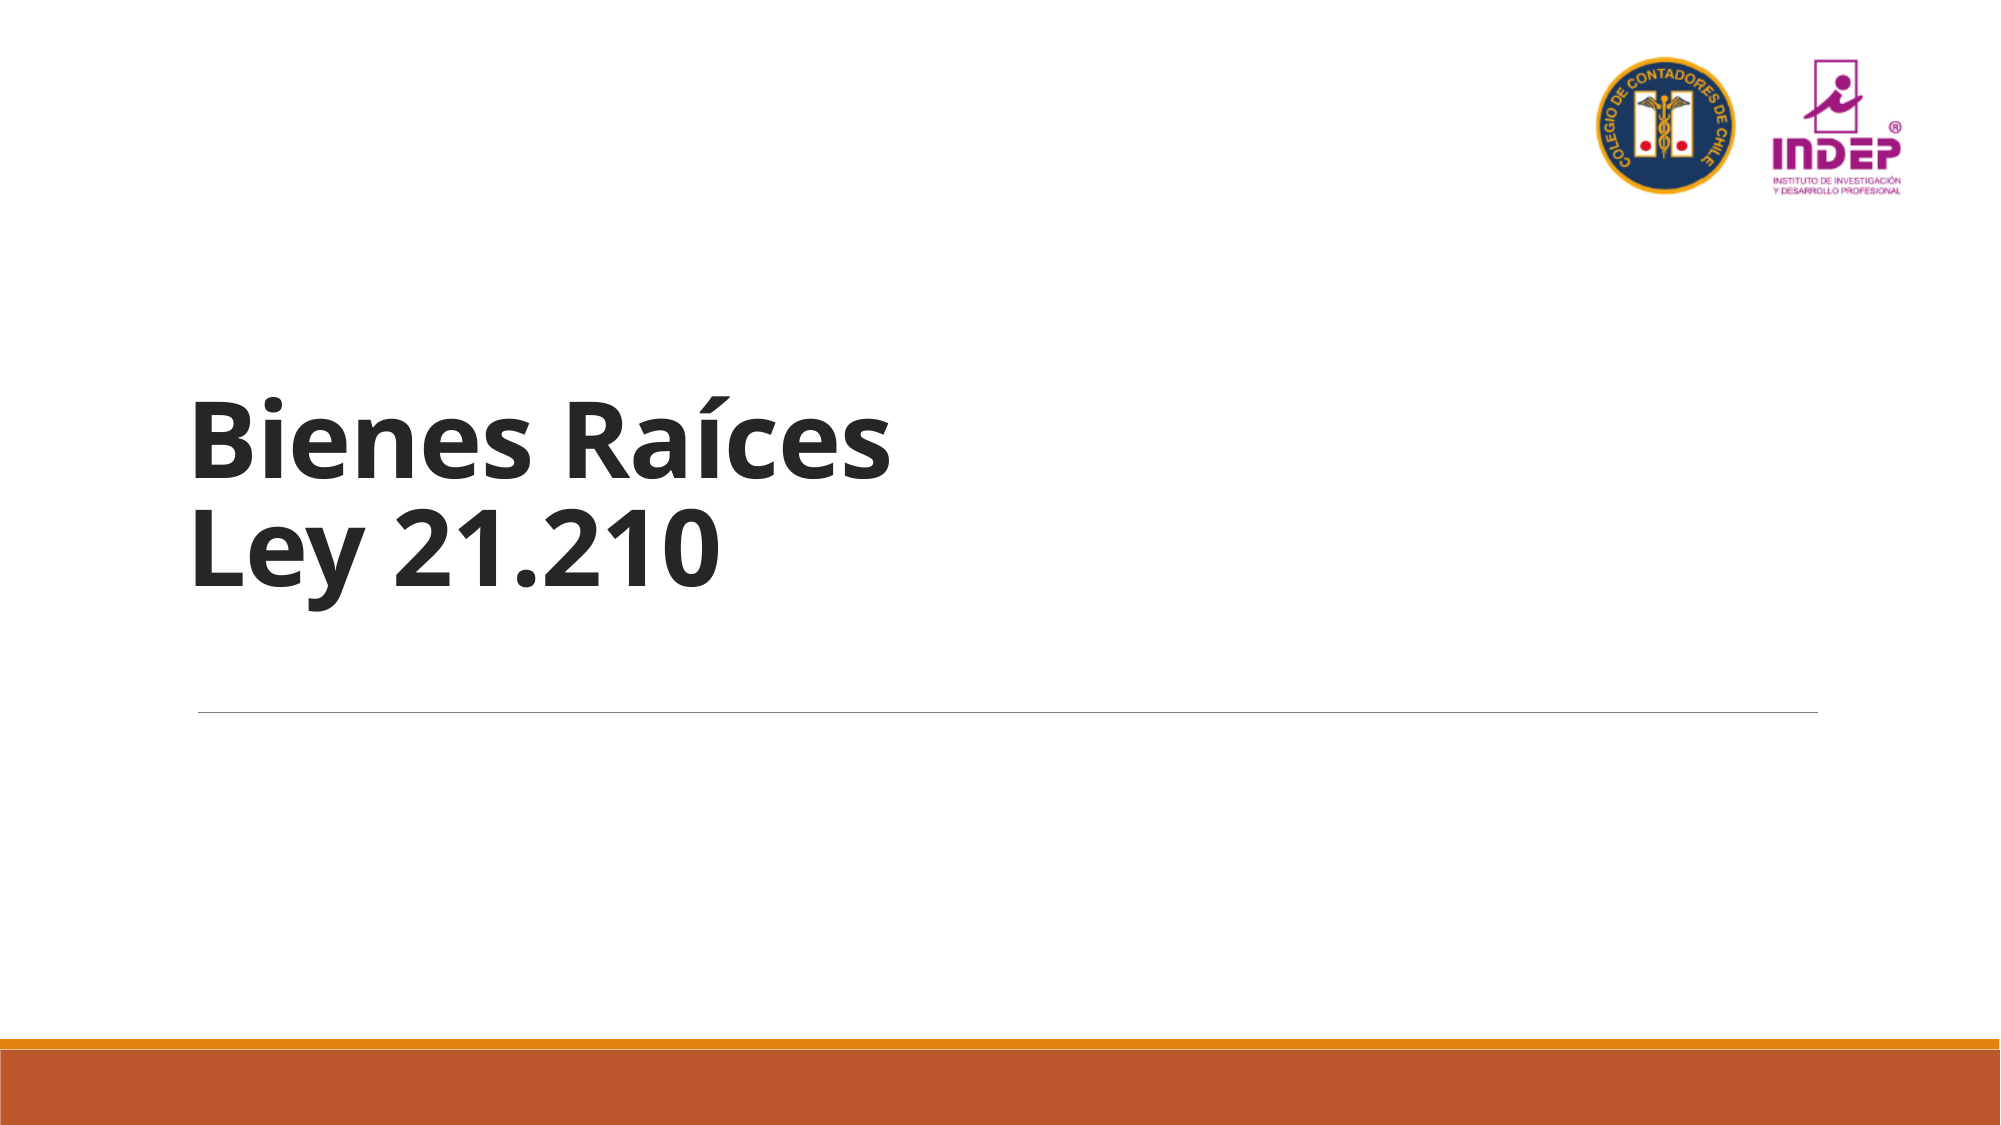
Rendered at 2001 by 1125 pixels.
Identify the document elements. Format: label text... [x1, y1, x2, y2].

picture [1593, 48, 1916, 209]
title Bienes Raíces Ley 21.210 [171, 162, 1812, 617]
